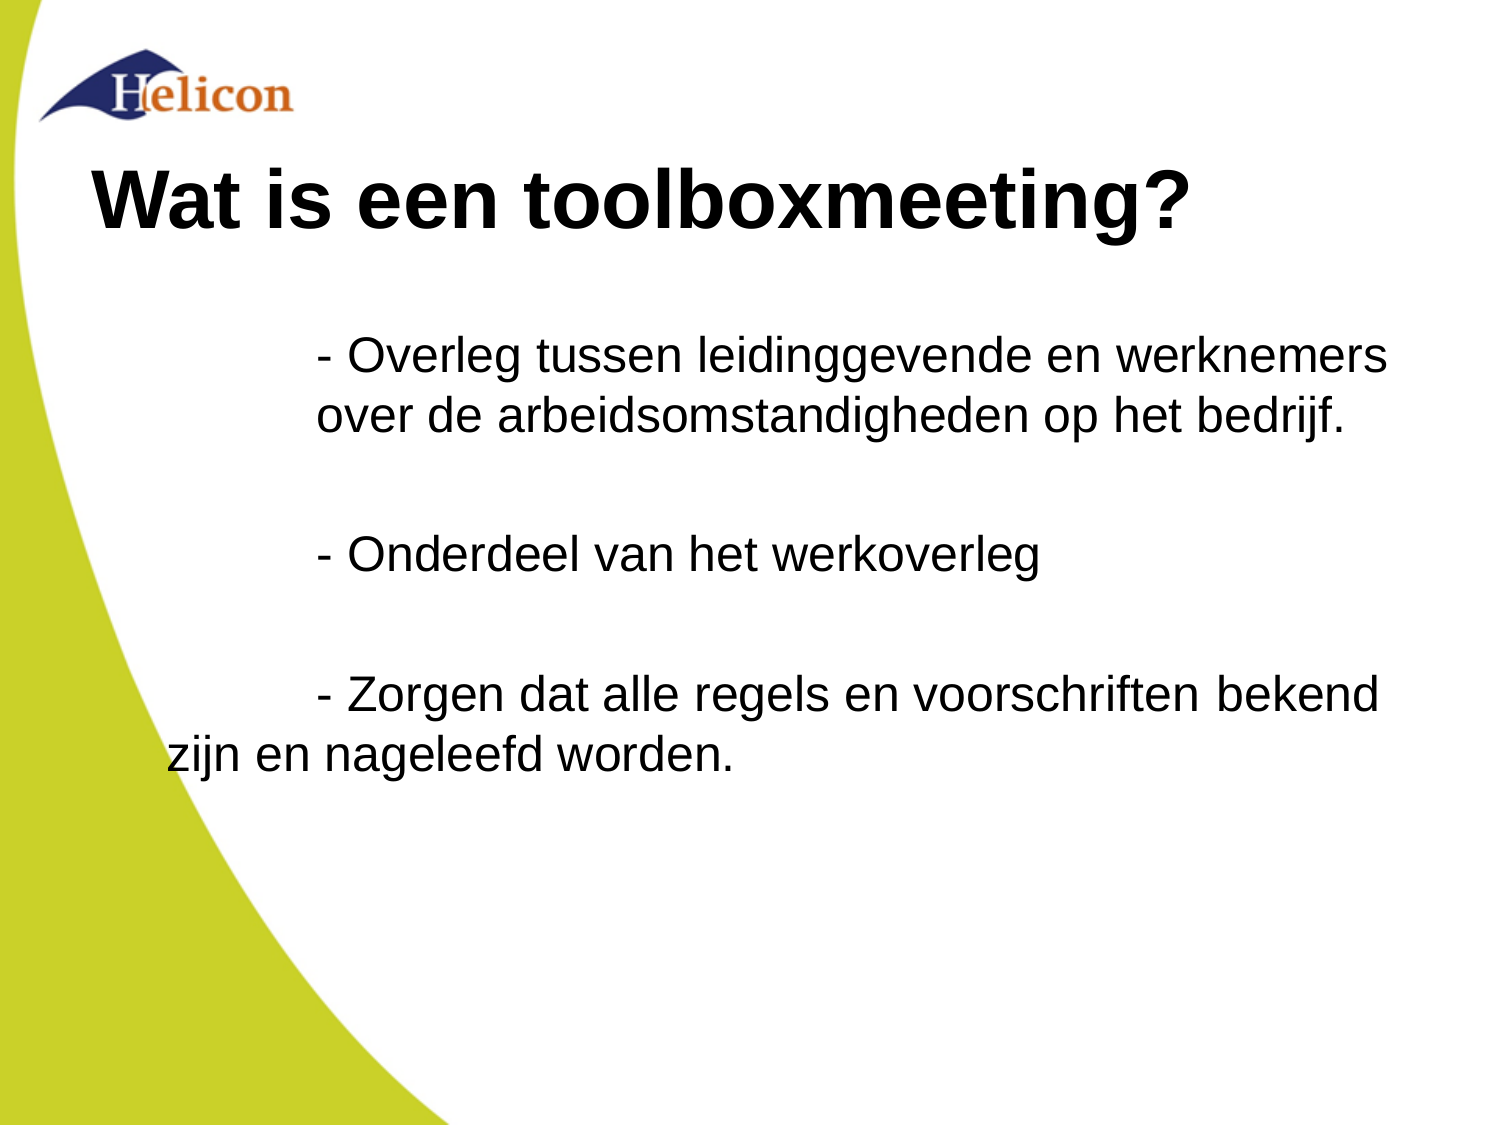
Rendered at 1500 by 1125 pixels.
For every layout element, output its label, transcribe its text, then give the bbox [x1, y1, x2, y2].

picture [0, 0, 1500, 1125]
list - Overleg tussen leidinggevende en werknemers over de arbeidsomstandigheden op het bedrijf. - Onderdeel van het werkoverleg - Zorgen dat alle regels en voorschriften bekend zijn en nageleefd worden. [76, 314, 1427, 1057]
title Wat is een toolboxmeeting? [76, 101, 1427, 290]
